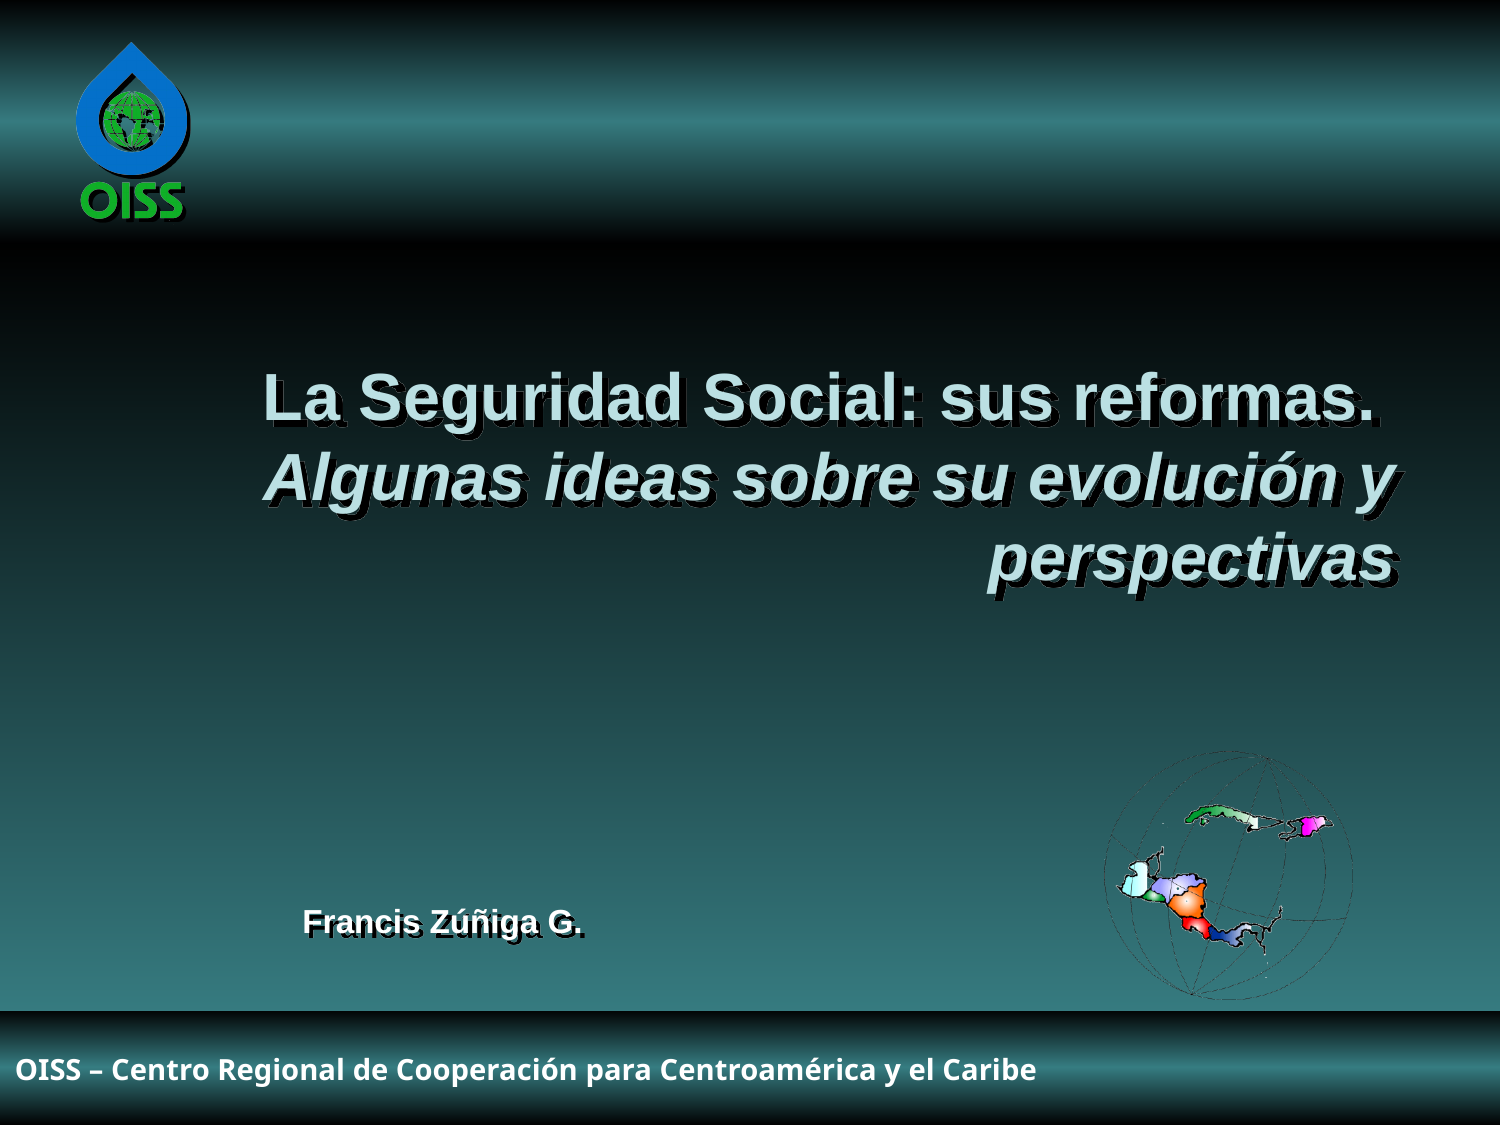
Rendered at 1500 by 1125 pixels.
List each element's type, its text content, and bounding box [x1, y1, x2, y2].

subtitle Francis Zúñiga G. [64, 845, 822, 1043]
title La Seguridad Social: sus reformas. Algunas ideas sobre su evolución y perspectivas [241, 385, 1412, 563]
picture [76, 42, 187, 221]
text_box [1080, 751, 1377, 1000]
